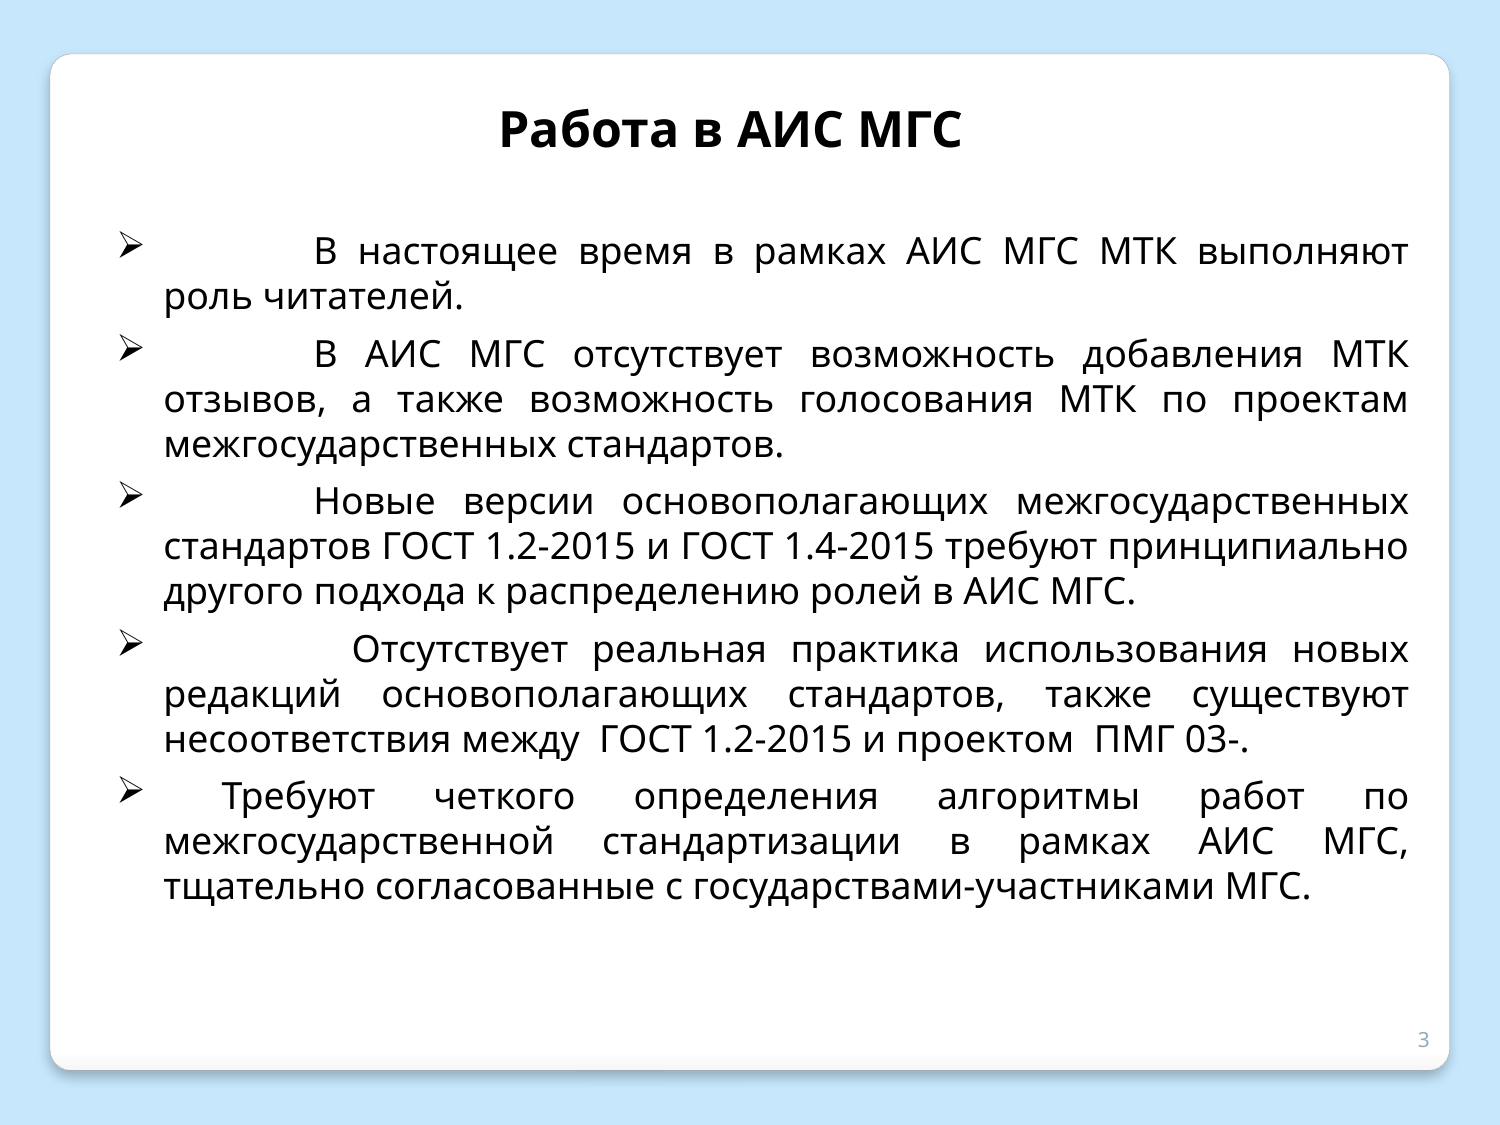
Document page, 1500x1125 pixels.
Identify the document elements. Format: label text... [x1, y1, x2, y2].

text_box В настоящее время в рамках АИС МГС МТК выполняют роль читателей. В АИС МГС отсутствует возможность добавления МТК отзывов, а также возможность голосования МТК по проектам межгосударственных стандартов. Новые версии основополагающих межгосударственных стандартов ГОСТ 1.2-2015 и ГОСТ 1.4-2015 требуют принципиально другого подхода к распределению ролей в АИС МГС. Отсутствует реальная практика использования новых редакций основополагающих стандартов, также существуют несоответствия между ГОСТ 1.2-2015 и проектом ПМГ 03-. Требуют четкого определения алгоритмы работ по межгосударственной стандартизации в рамках АИС МГС, тщательно согласованные с государствами-участниками МГС. [101, 219, 1425, 973]
text_box Работа в АИС МГС [41, 89, 1447, 165]
slide_number 3 [1369, 1002, 1445, 1063]
